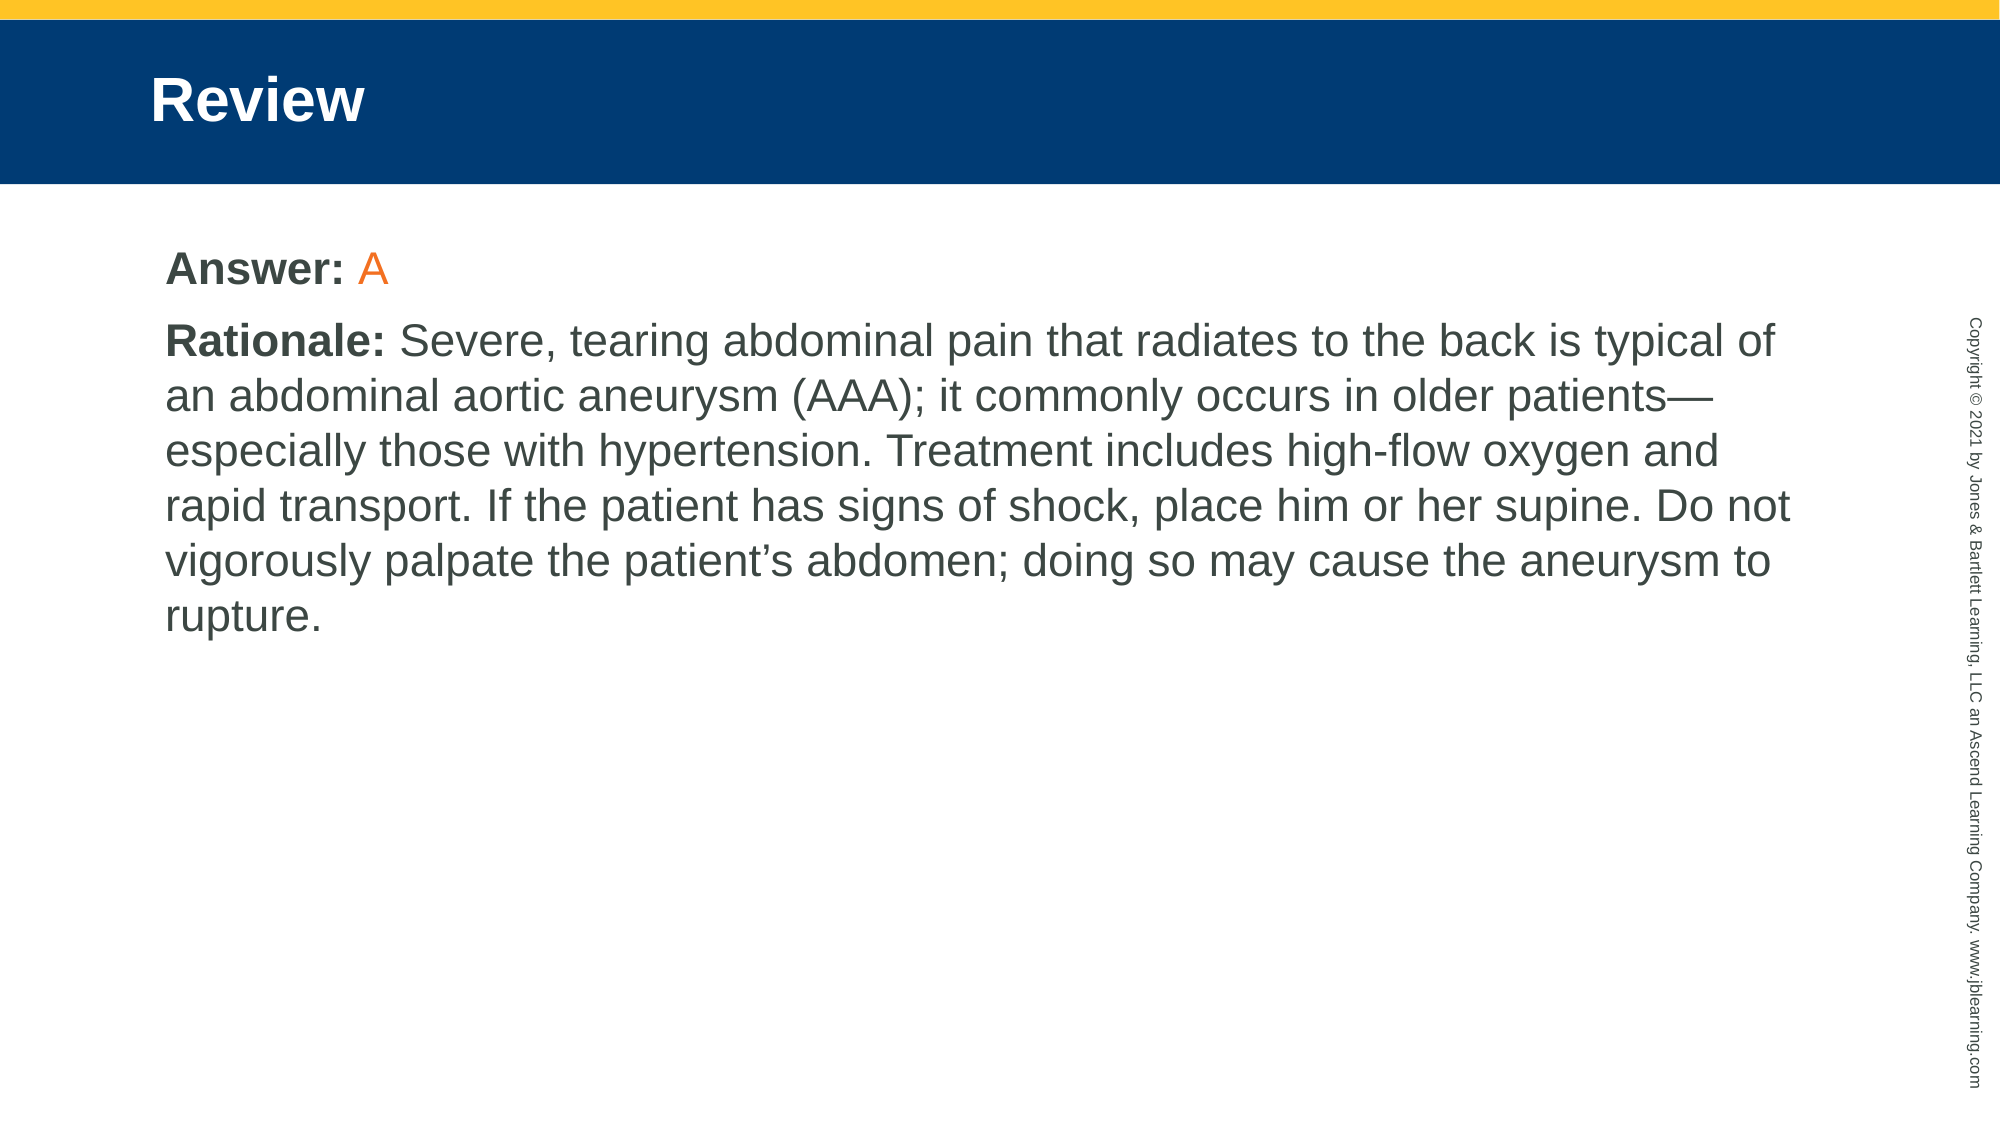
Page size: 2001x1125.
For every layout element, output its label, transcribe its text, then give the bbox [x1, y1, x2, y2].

title Review [0, 19, 2000, 185]
list Answer: A Rationale: Severe, tearing abdominal pain that radiates to the back is typical of an abdominal aortic aneurysm (AAA); it commonly occurs in older patients—especially those with hypertension. Treatment includes high-flow oxygen and rapid transport. If the patient has signs of shock, place him or her supine. Do not vigorously palpate the patient’s abdomen; doing so may cause the aneurysm to rupture. [150, 237, 1850, 1025]
